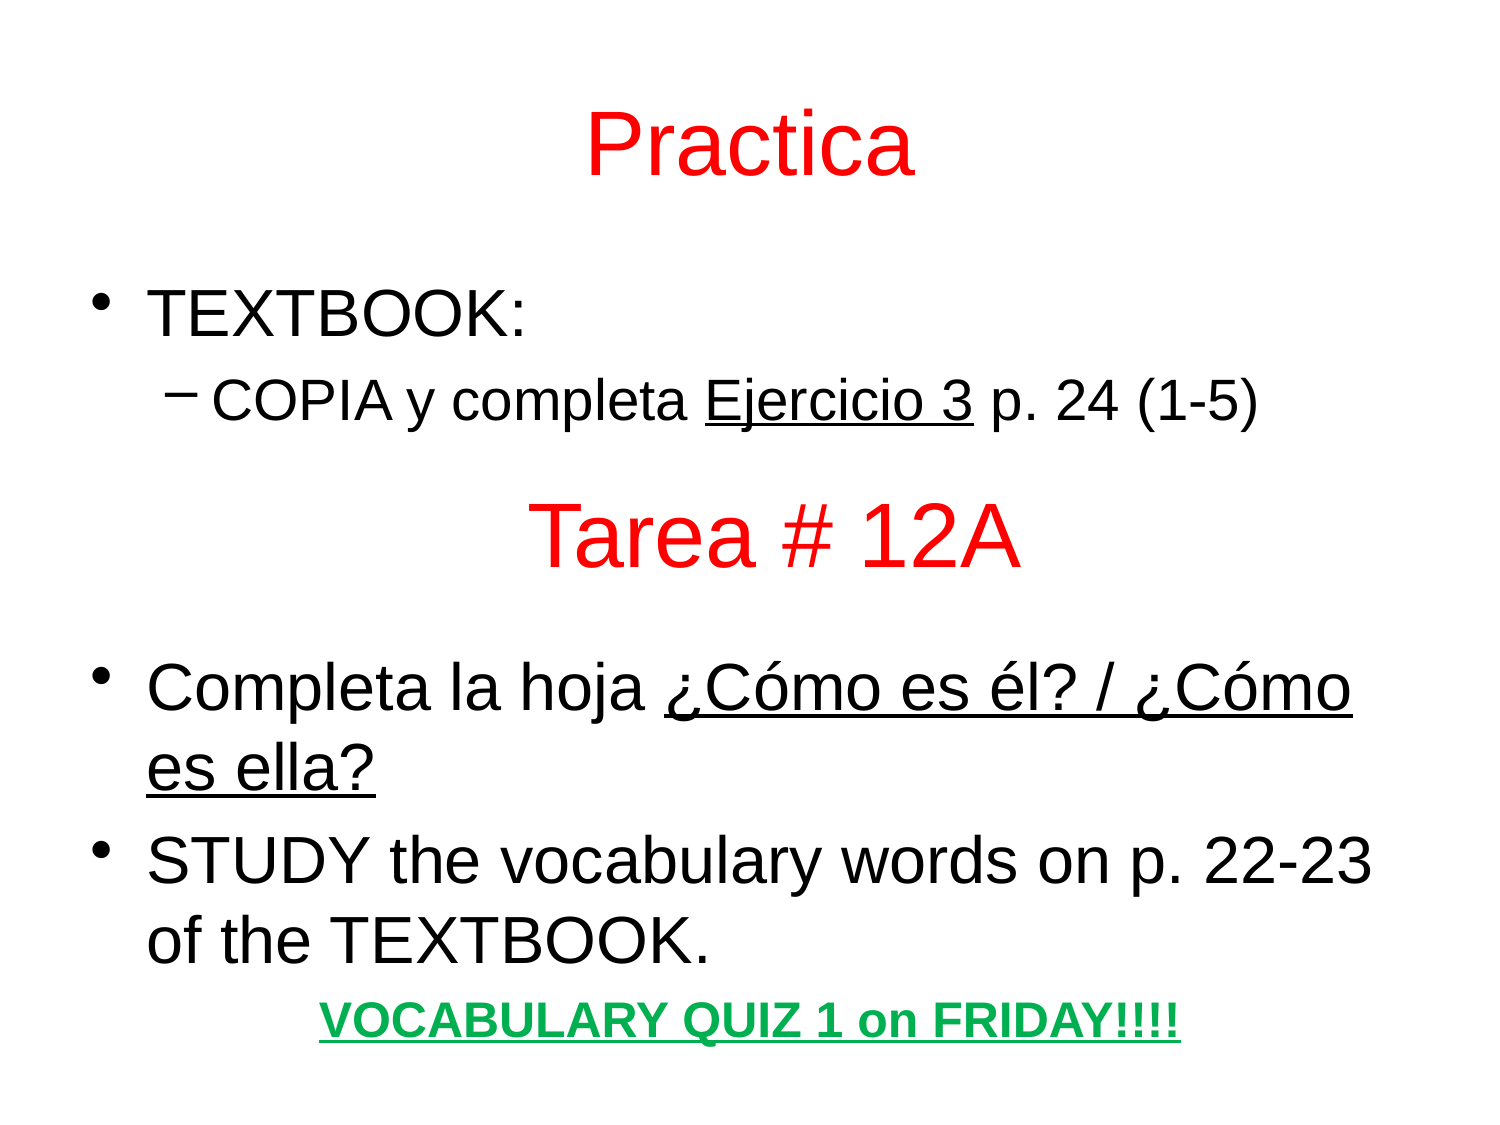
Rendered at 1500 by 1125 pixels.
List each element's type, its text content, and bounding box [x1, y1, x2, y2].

title Practica [75, 45, 1425, 233]
list TEXTBOOK: COPIA y completa Ejercicio 3 p. 24 (1-5) Completa la hoja ¿Cómo es él? / ¿Cómo es ella? STUDY the vocabulary words on p. 22-23 of the TEXTBOOK. VOCABULARY QUIZ 1 on FRIDAY!!!! [75, 262, 1425, 1005]
text_box Tarea # 12A [99, 437, 1450, 625]
